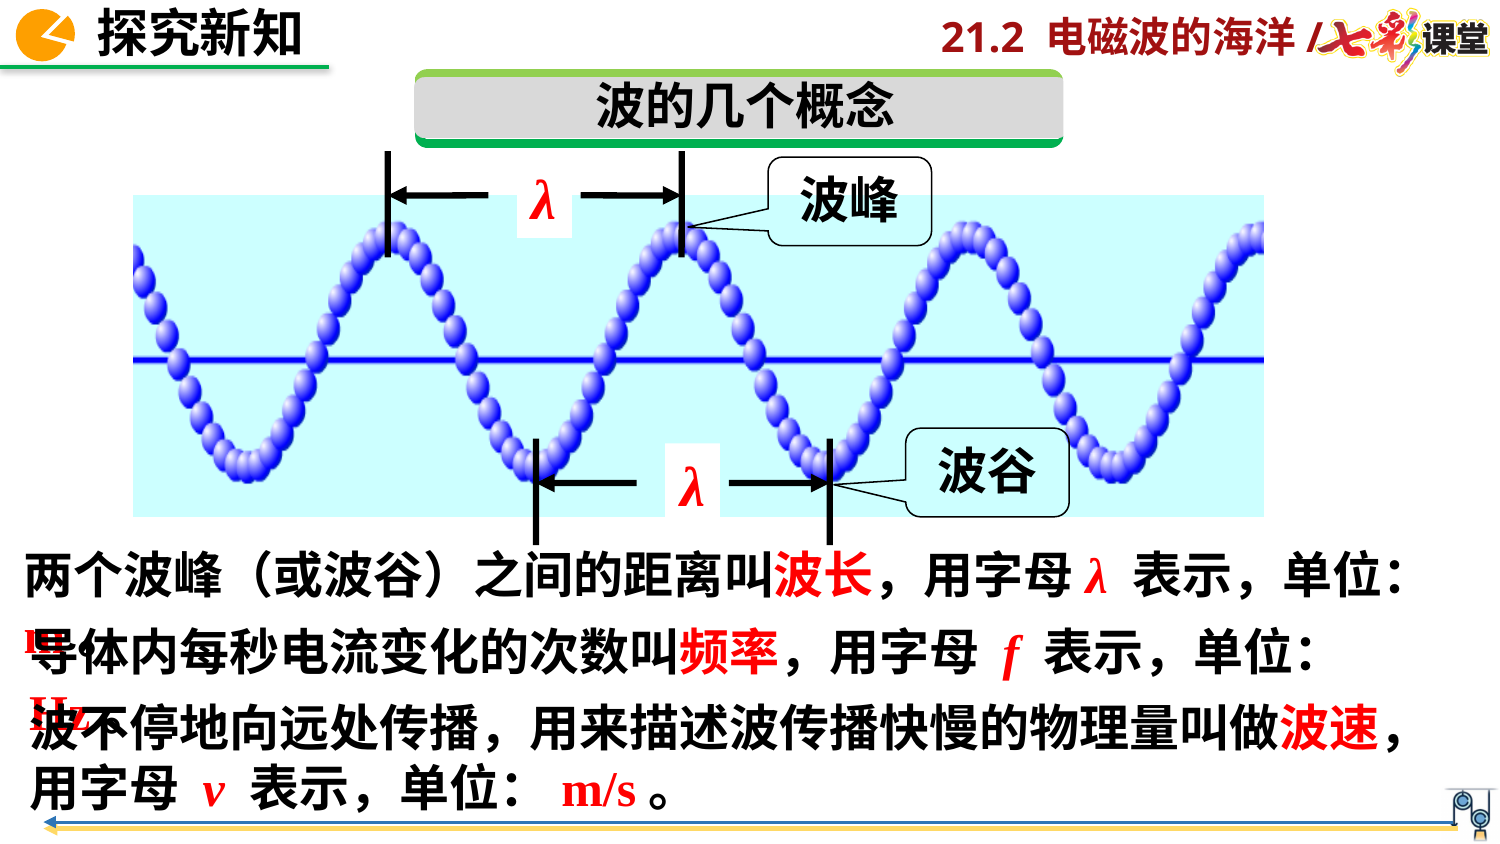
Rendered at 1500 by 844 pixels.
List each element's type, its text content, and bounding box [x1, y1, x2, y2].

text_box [413, 66, 1064, 149]
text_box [535, 438, 830, 546]
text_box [387, 150, 682, 258]
text_box 导体内每秒电流变化的次数叫频率，用字母 f 表示，单位：Hz。 [14, 612, 1464, 689]
text_box 波不停地向远处传播，用来描述波传播快慢的物理量叫做波速，用字母 v 表示，单位：m/s。 [14, 689, 1464, 825]
picture [133, 195, 1265, 518]
text_box 波峰 [768, 158, 932, 193]
picture [1449, 793, 1493, 836]
text_box 两个波峰（或波谷）之间的距离叫波长，用字母λ 表示，单位：m。 [8, 536, 1483, 671]
picture [1313, 7, 1492, 77]
